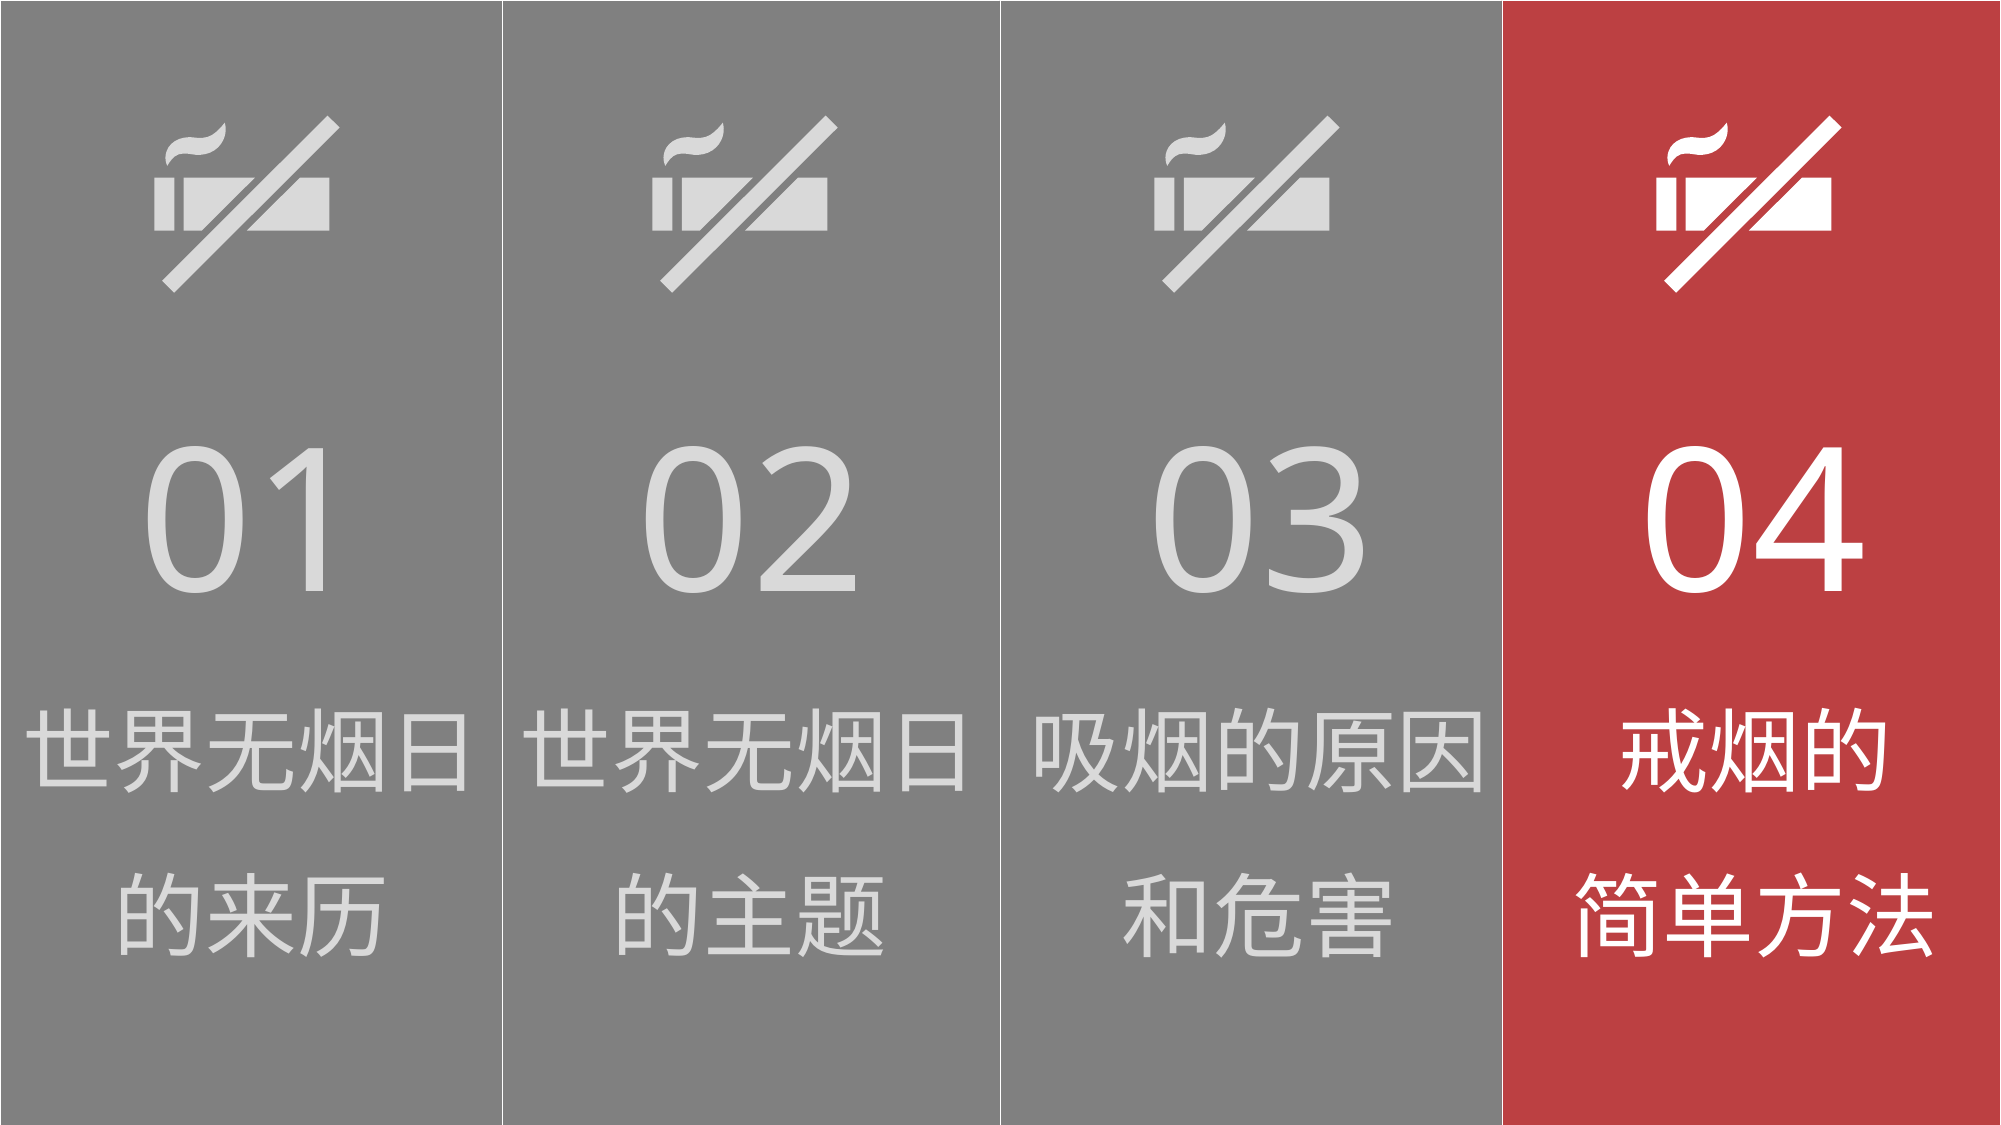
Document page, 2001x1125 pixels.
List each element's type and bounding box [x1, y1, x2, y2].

text_box [0, 0, 2000, 1125]
